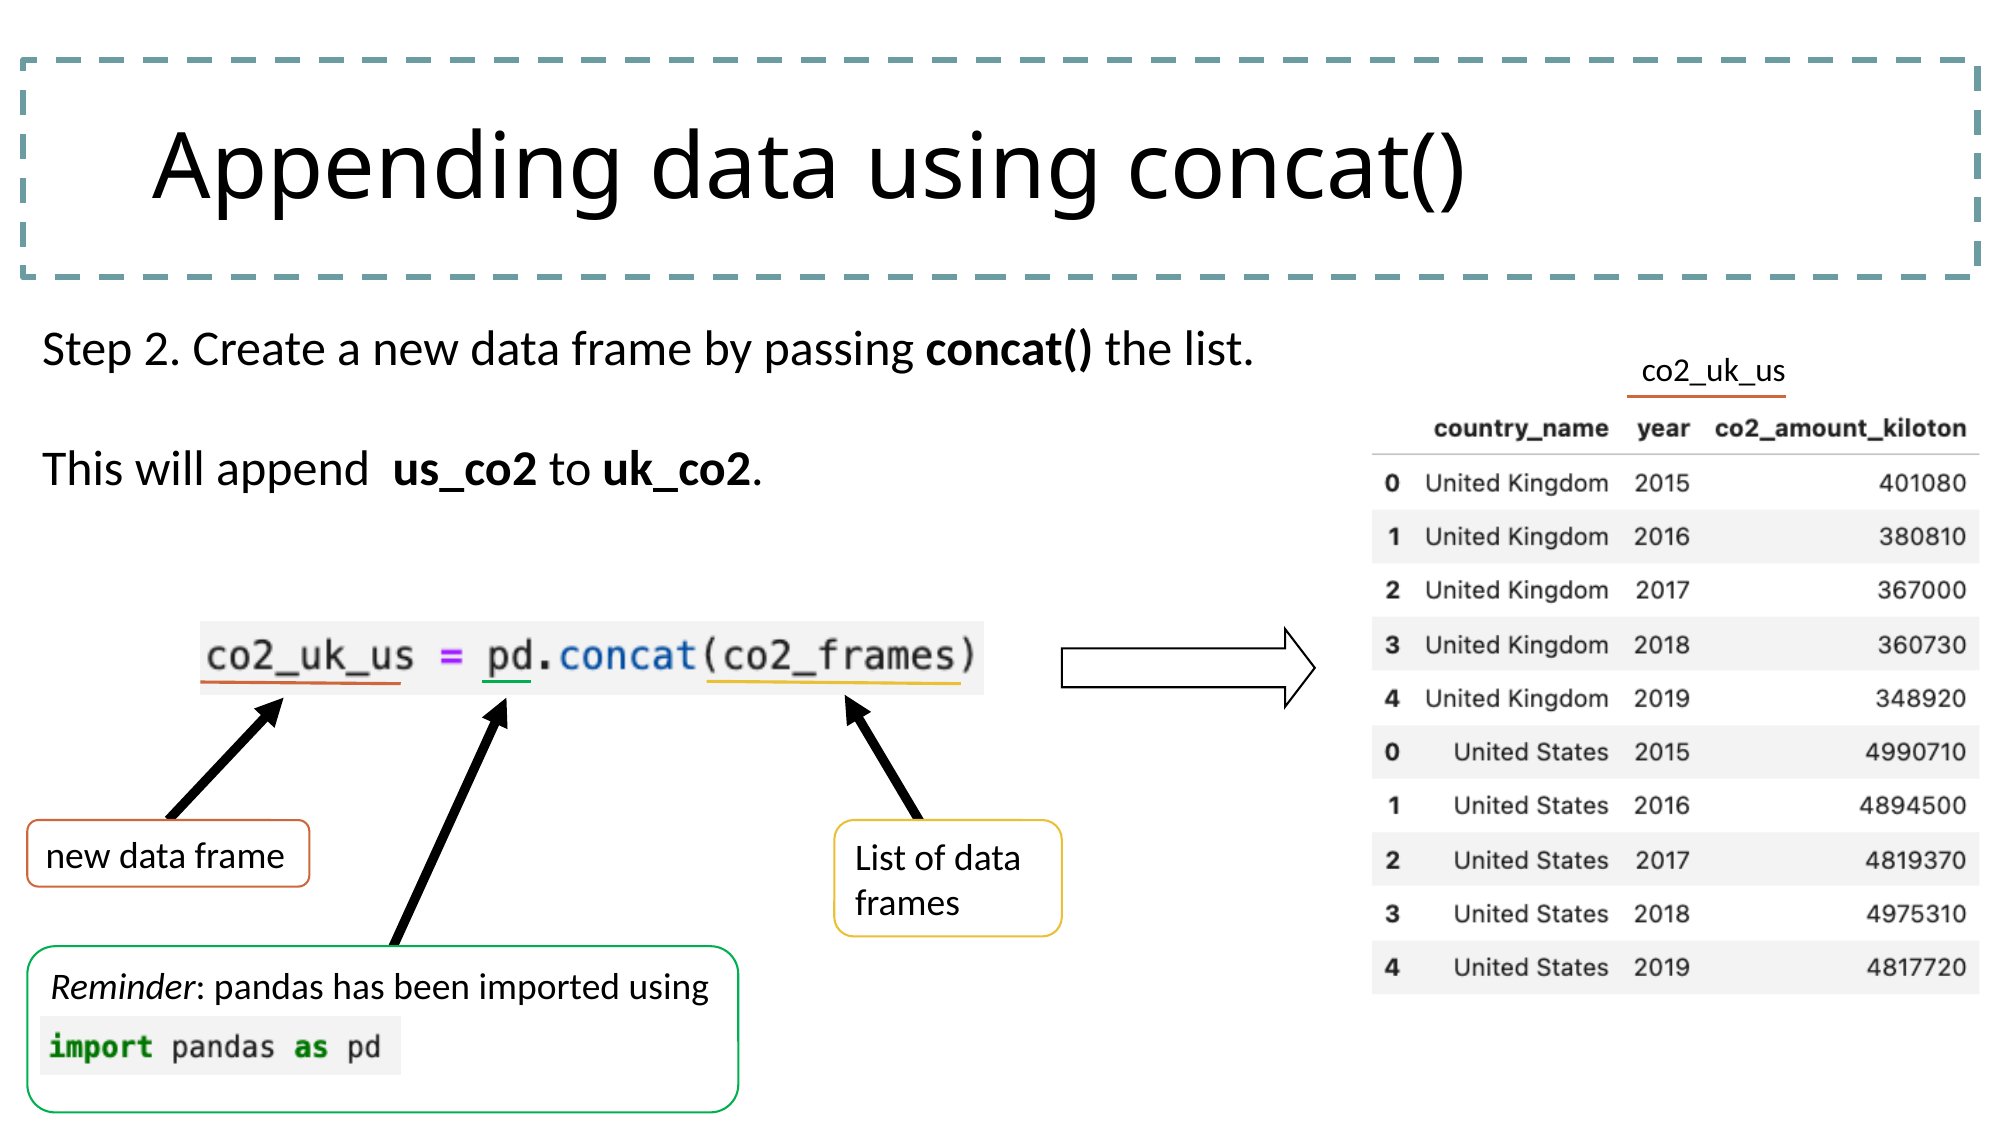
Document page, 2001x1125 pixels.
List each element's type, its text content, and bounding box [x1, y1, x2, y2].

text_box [365, 697, 507, 1007]
text_box Reminder: pandas has been imported using [26, 945, 740, 1114]
text_box [1060, 625, 1317, 710]
picture [1368, 403, 1995, 1008]
text_box Step 2. Create a new data frame by passing concat() the list. This will append us_co2 to uk_co2. [27, 308, 2000, 503]
text_box new data frame [26, 818, 311, 888]
picture [200, 621, 984, 695]
picture [40, 1016, 401, 1075]
title Appending data using concat() [137, 59, 1863, 278]
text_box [844, 694, 939, 853]
text_box co2_uk_us [1627, 340, 1846, 396]
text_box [168, 697, 284, 821]
text_box List of data frames [833, 818, 1063, 938]
